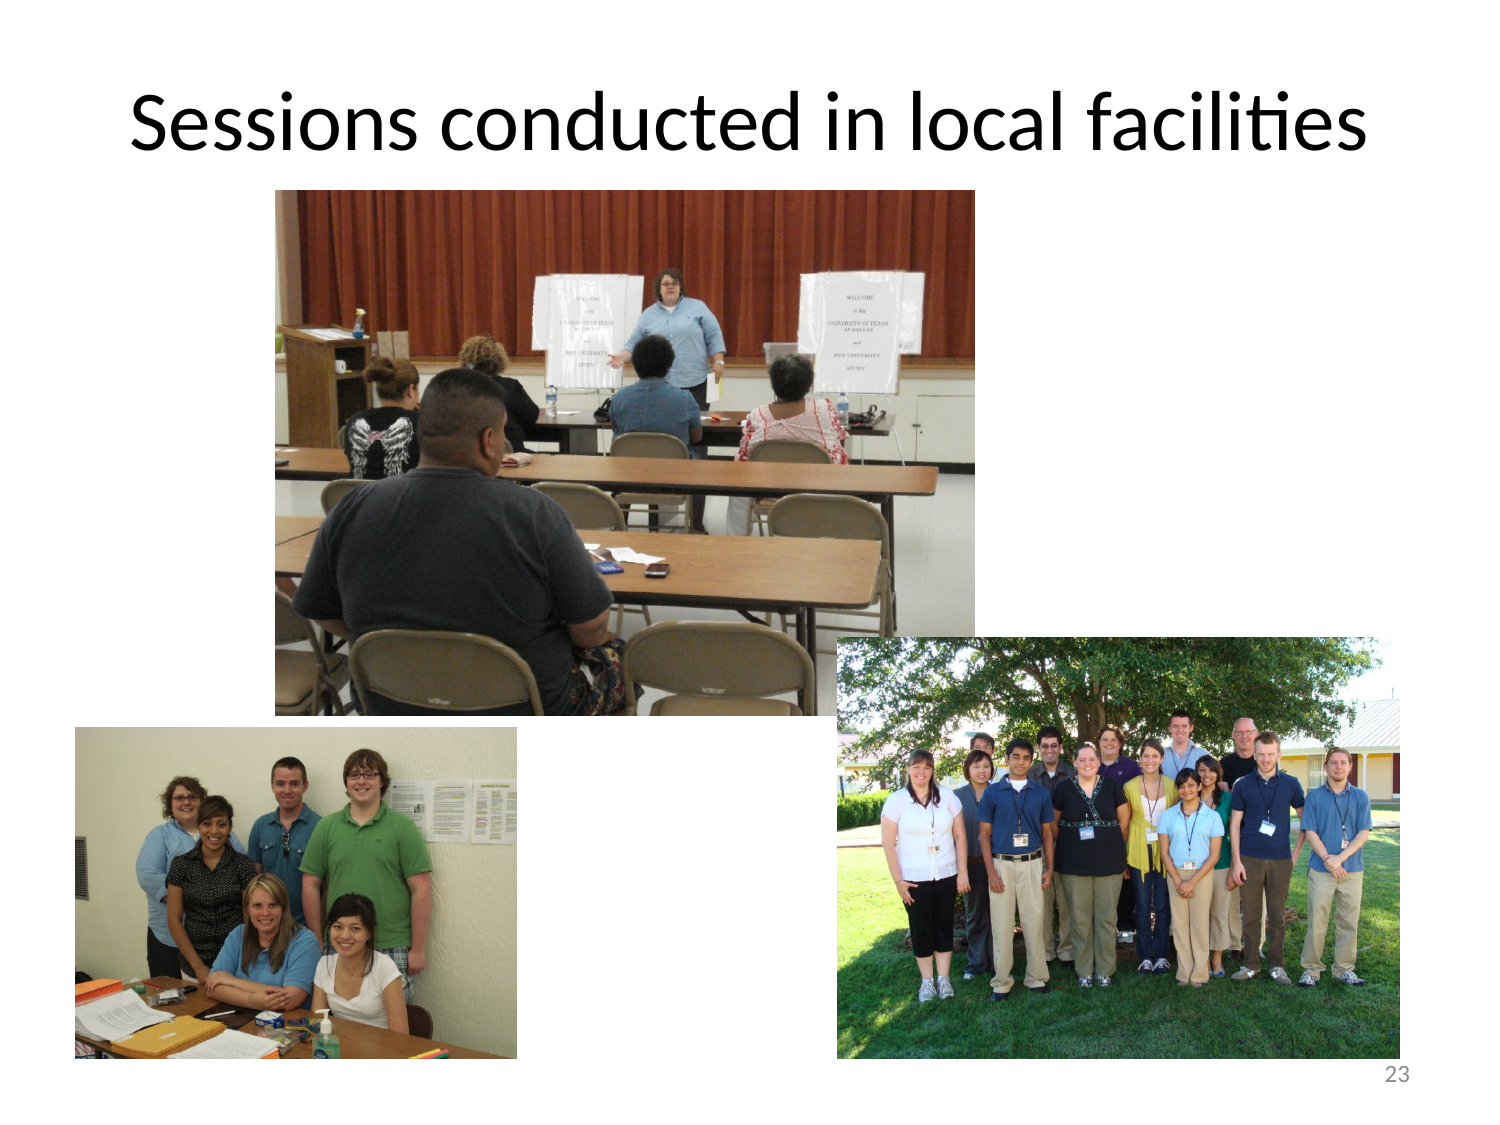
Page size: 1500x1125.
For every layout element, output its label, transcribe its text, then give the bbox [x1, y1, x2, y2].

picture [74, 727, 517, 1059]
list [837, 637, 1400, 1059]
slide_number 23 [1074, 1042, 1425, 1103]
picture [274, 190, 976, 717]
title Sessions conducted in local facilities [75, 45, 1425, 188]
